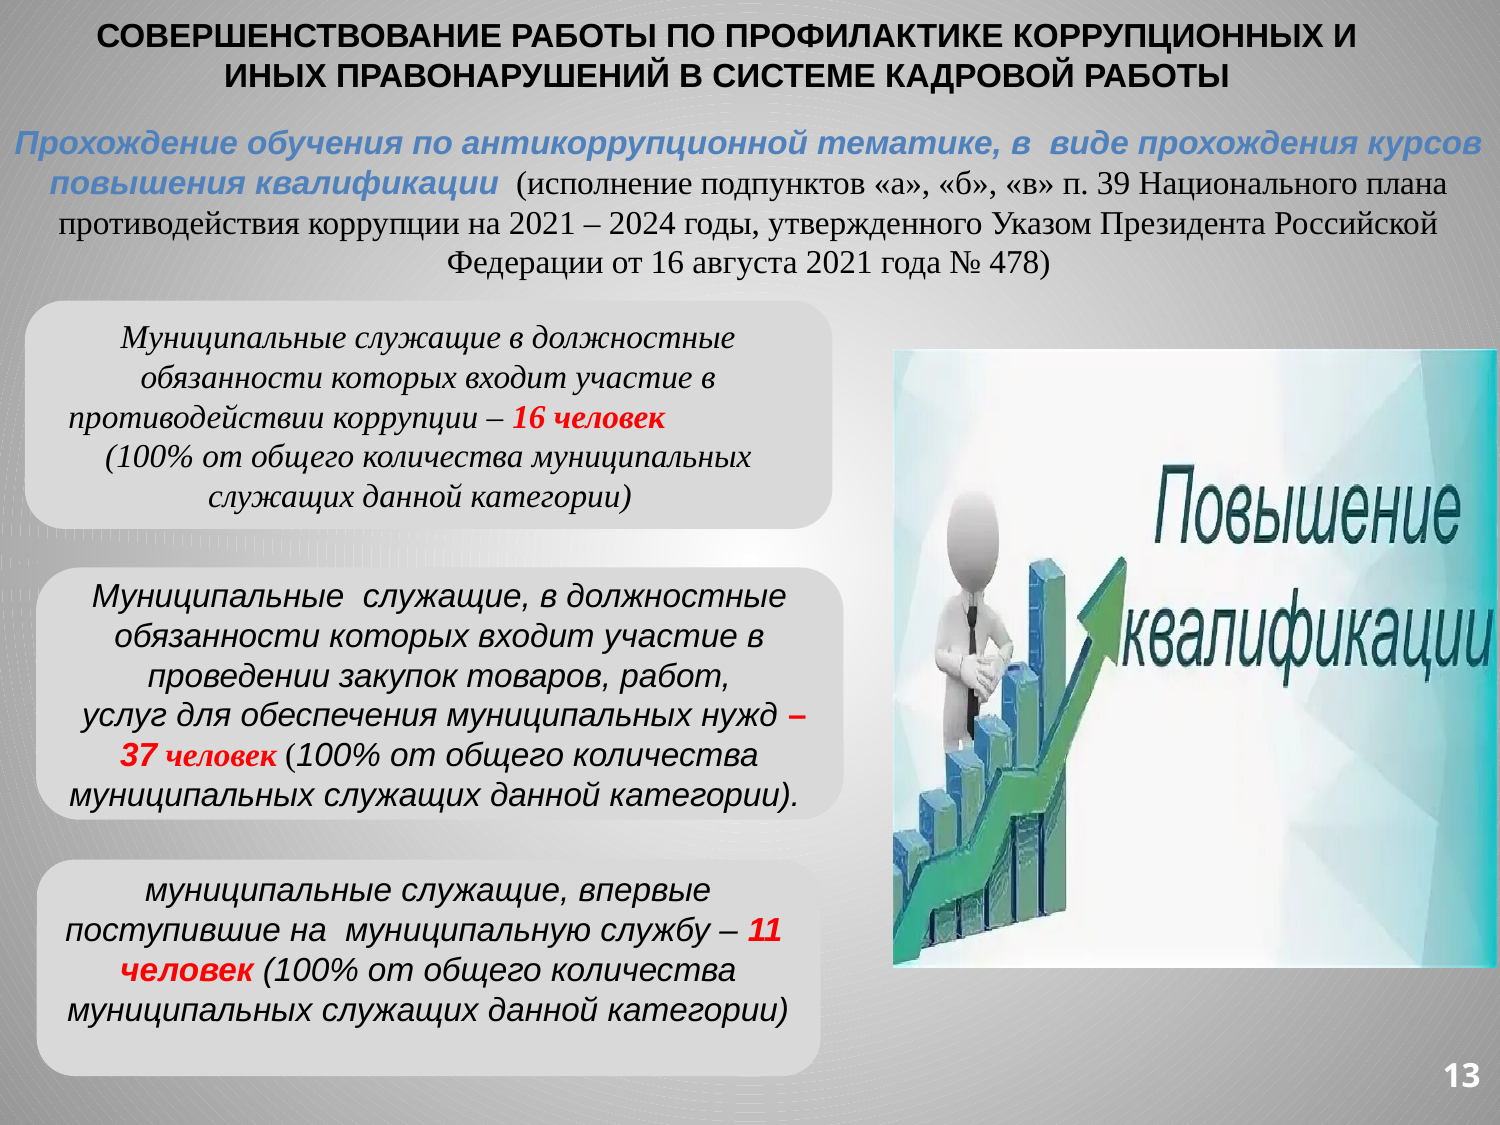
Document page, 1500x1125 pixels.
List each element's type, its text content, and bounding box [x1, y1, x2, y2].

text_box Прохождение обучения по антикоррупционной тематике, в виде прохождения курсов повышения квалификации (исполнение подпунктов «а», «б», «в» п. 39 Национального плана противодействия коррупции на 2021 – 2024 годы, утвержденного Указом Президента Российской Федерации от 16 августа 2021 года № 478) [0, 113, 1500, 288]
text_box 13 [1423, 1046, 1500, 1102]
text_box муниципальные служащие, впервые поступившие на муниципальную службу – 11 человек (100% от общего количества муниципальных служащих данной категории) [36, 859, 821, 1077]
picture [893, 349, 1497, 969]
text_box СОВЕРШЕНСТВОВАНИЕ РАБОТЫ ПО ПРОФИЛАКТИКЕ КОРРУПЦИОННЫХ И ИНЫХ ПРАВОНАРУШЕНИЙ В СИСТЕМЕ КАДРОВОЙ РАБОТЫ [31, 7, 1424, 102]
text_box Муниципальные служащие, в должностные обязанности которых входит участие в проведении закупок товаров, работ, услуг для обеспечения муниципальных нужд – 37 человек (100% от общего количества муниципальных служащих данной категории). [36, 567, 844, 820]
text_box Муниципальные служащие в должностные обязанности которых входит участие в противодействии коррупции – 16 человек (100% от общего количества муниципальных служащих данной категории) [24, 300, 833, 529]
